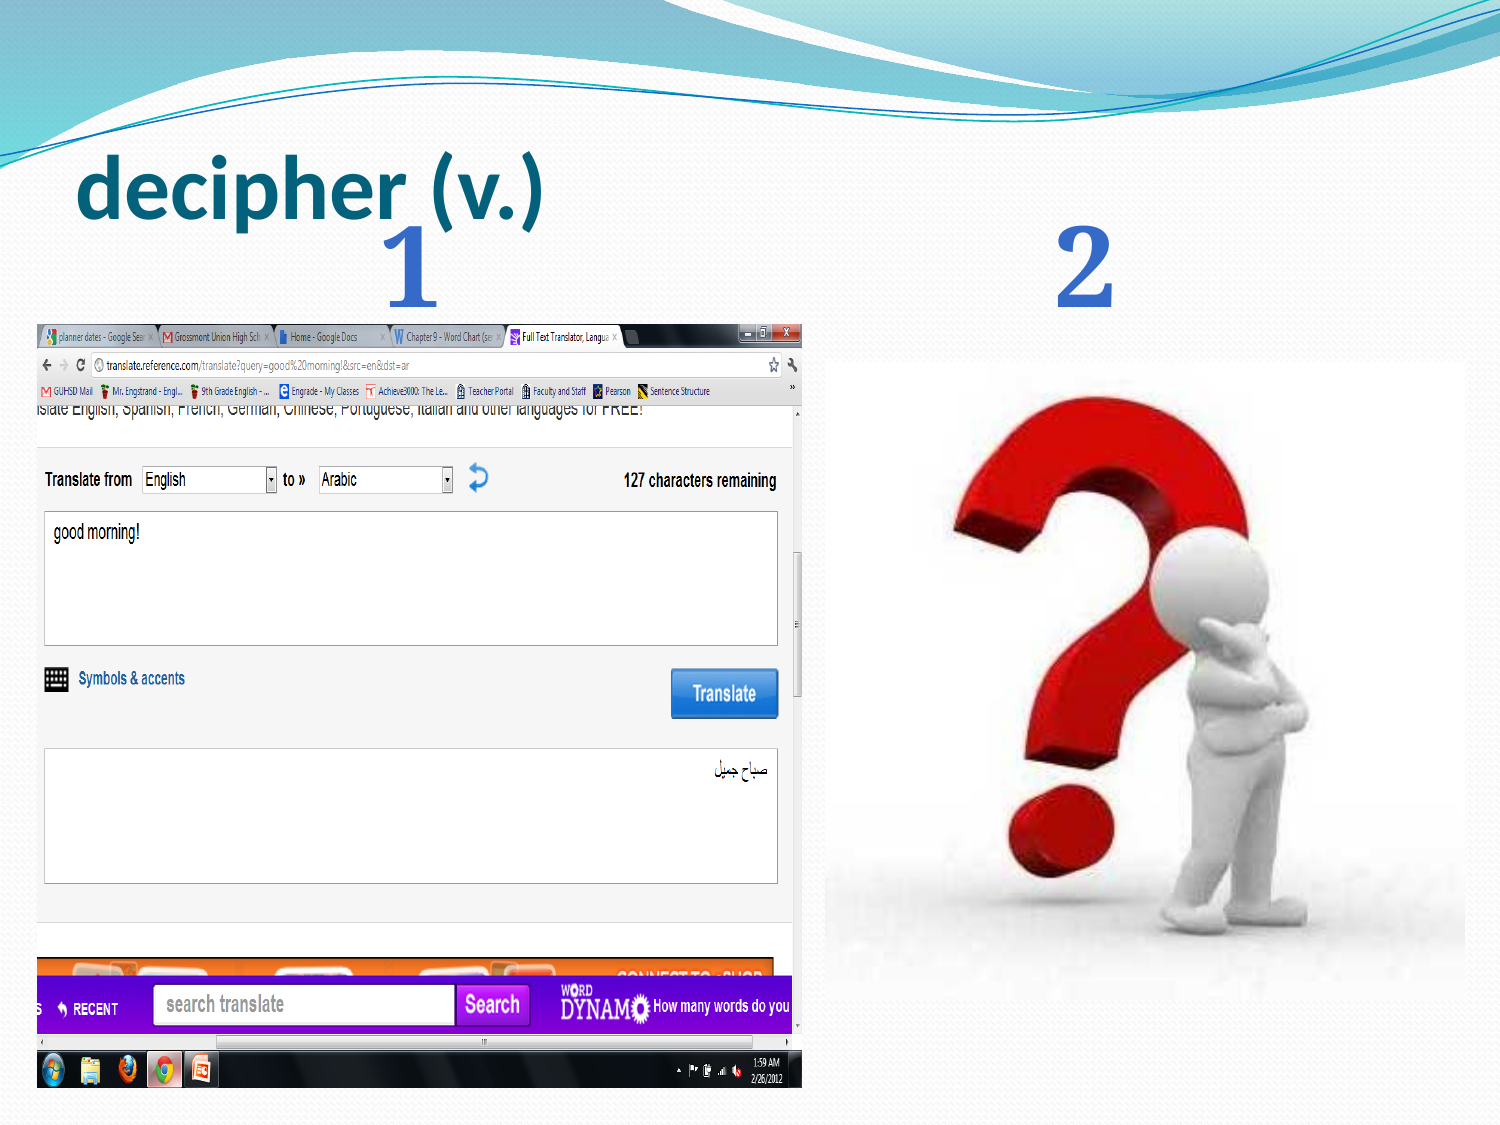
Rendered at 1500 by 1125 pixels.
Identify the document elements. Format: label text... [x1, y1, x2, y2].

picture [824, 362, 1465, 1001]
title decipher (v.) [75, 50, 1425, 238]
picture [37, 324, 802, 1088]
text_box 1 [364, 187, 458, 323]
text_box 2 [1039, 187, 1133, 338]
